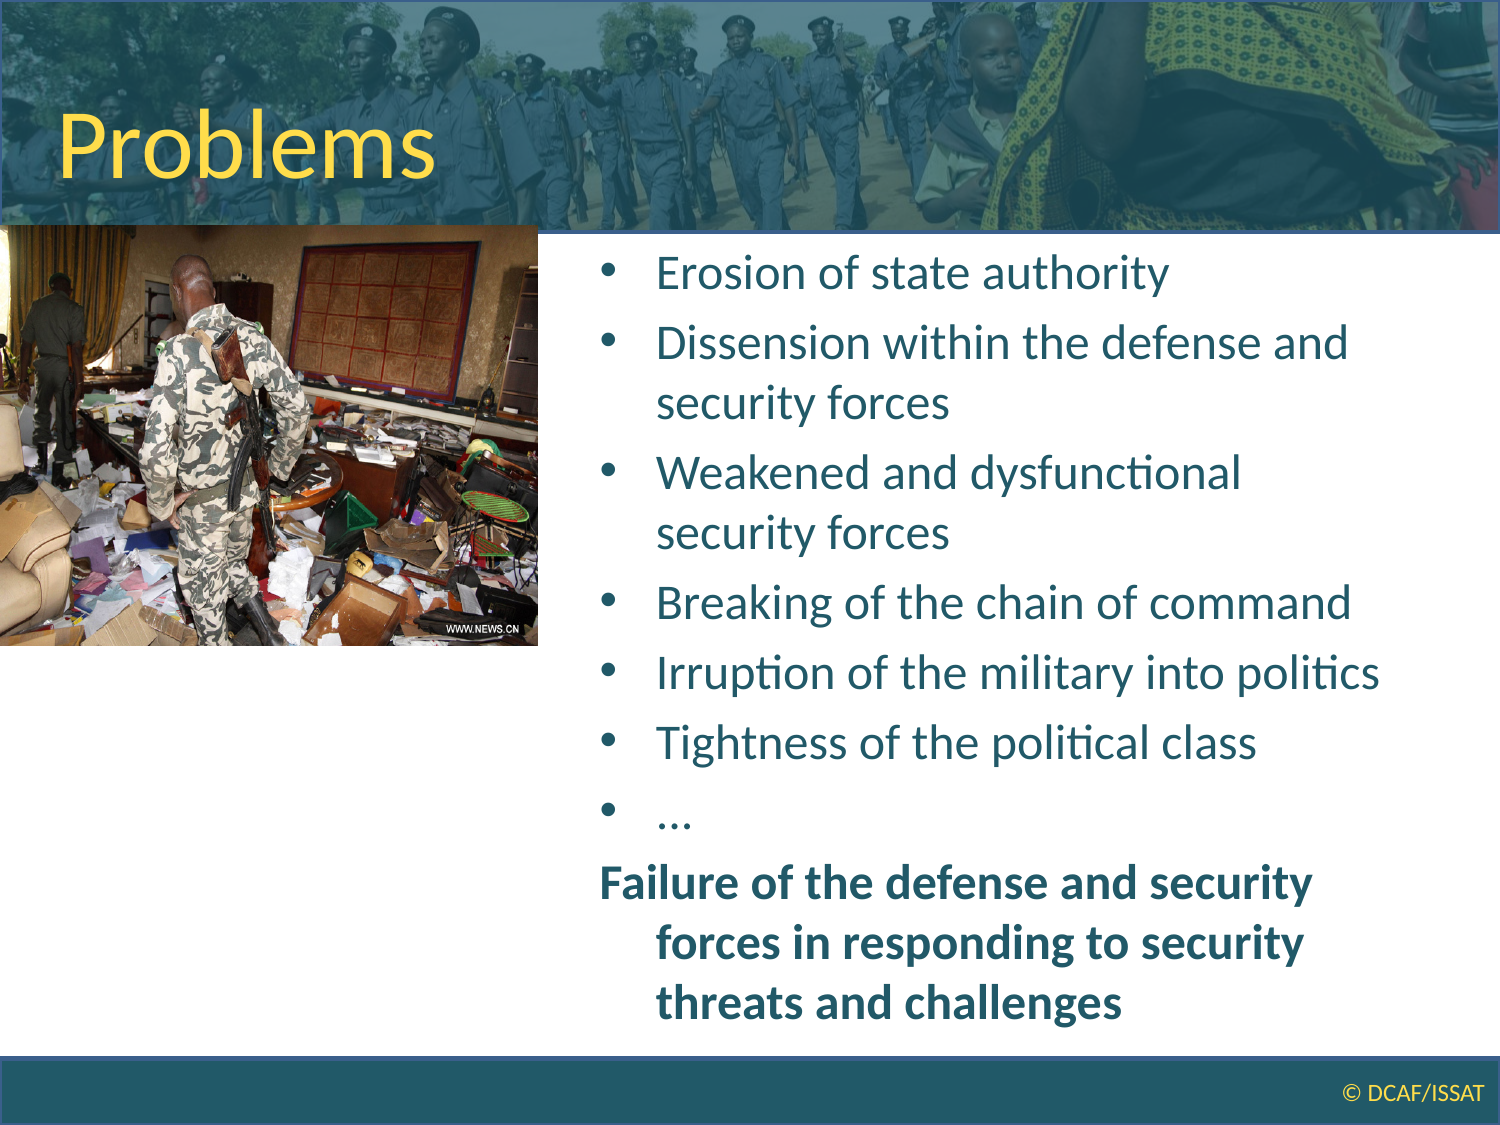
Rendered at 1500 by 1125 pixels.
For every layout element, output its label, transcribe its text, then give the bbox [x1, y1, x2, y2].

list Erosion of state authority Dissension within the defense and security forces Weakened and dysfunctional security forces Breaking of the chain of command Irruption of the military into politics Tightness of the political class ... Failure of the defense and security forces in responding to security threats and challenges [584, 231, 1426, 1059]
picture [0, 224, 538, 646]
title Problems [41, 45, 1459, 233]
